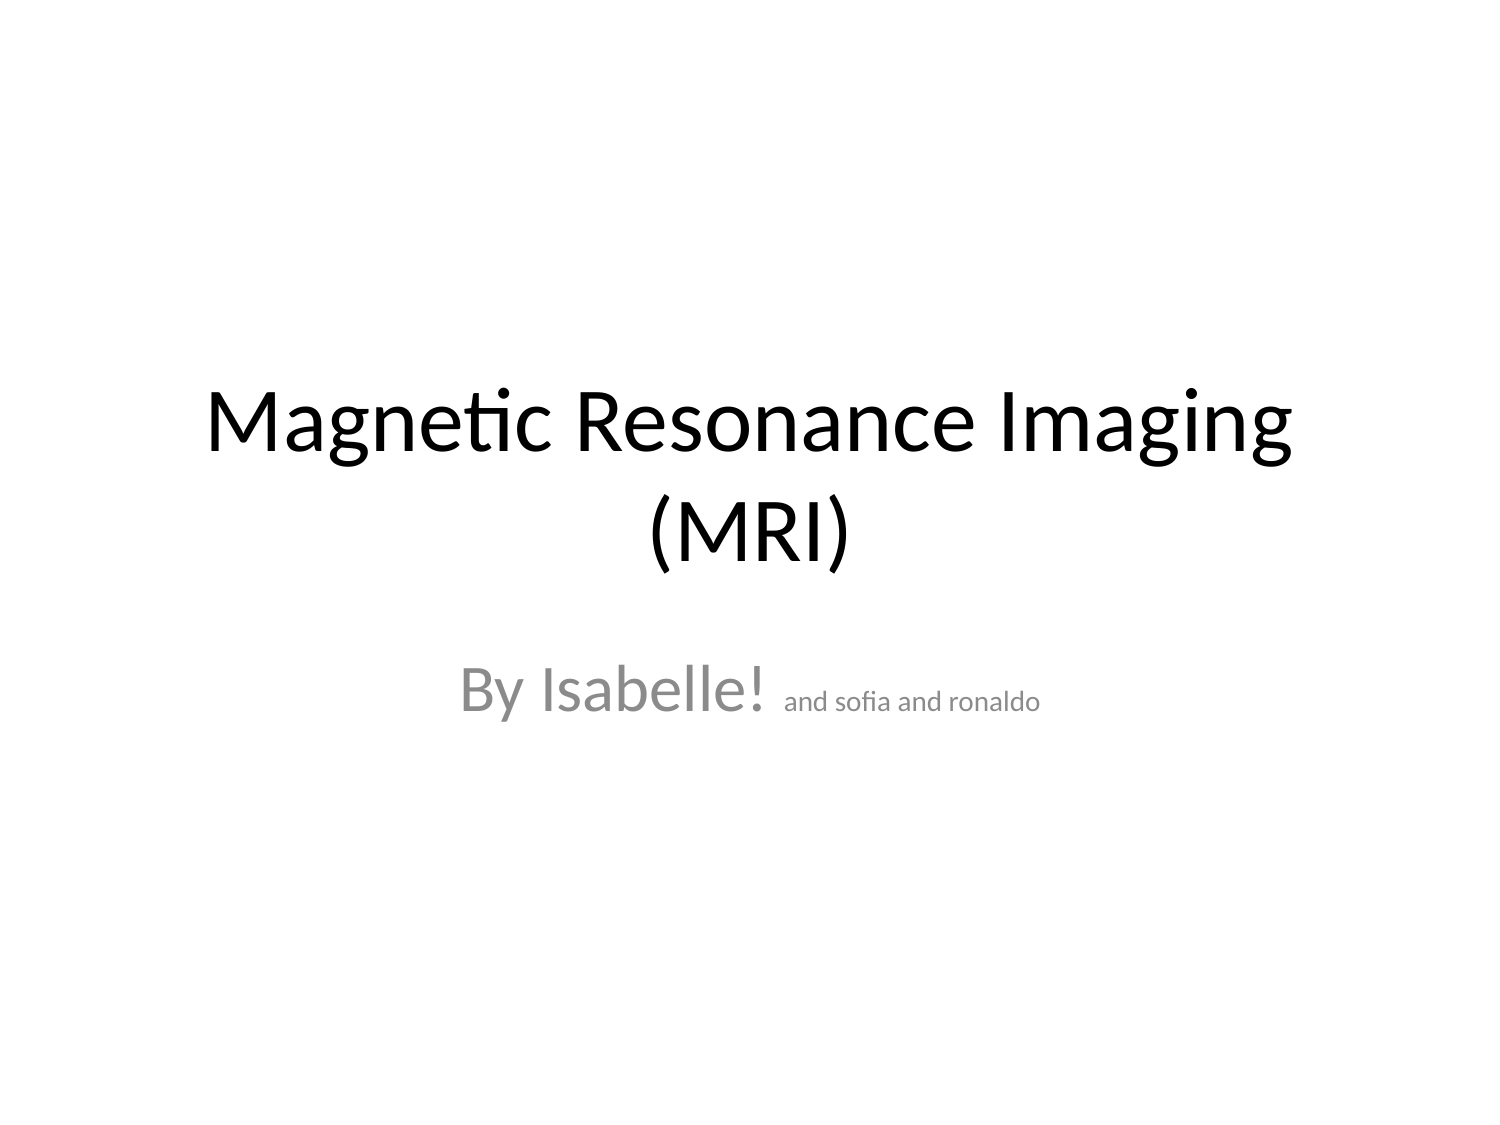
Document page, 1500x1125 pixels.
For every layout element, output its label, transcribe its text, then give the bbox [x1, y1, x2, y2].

title Magnetic Resonance Imaging (MRI) [112, 349, 1388, 591]
subtitle By Isabelle! and sofia and ronaldo [225, 637, 1275, 925]
